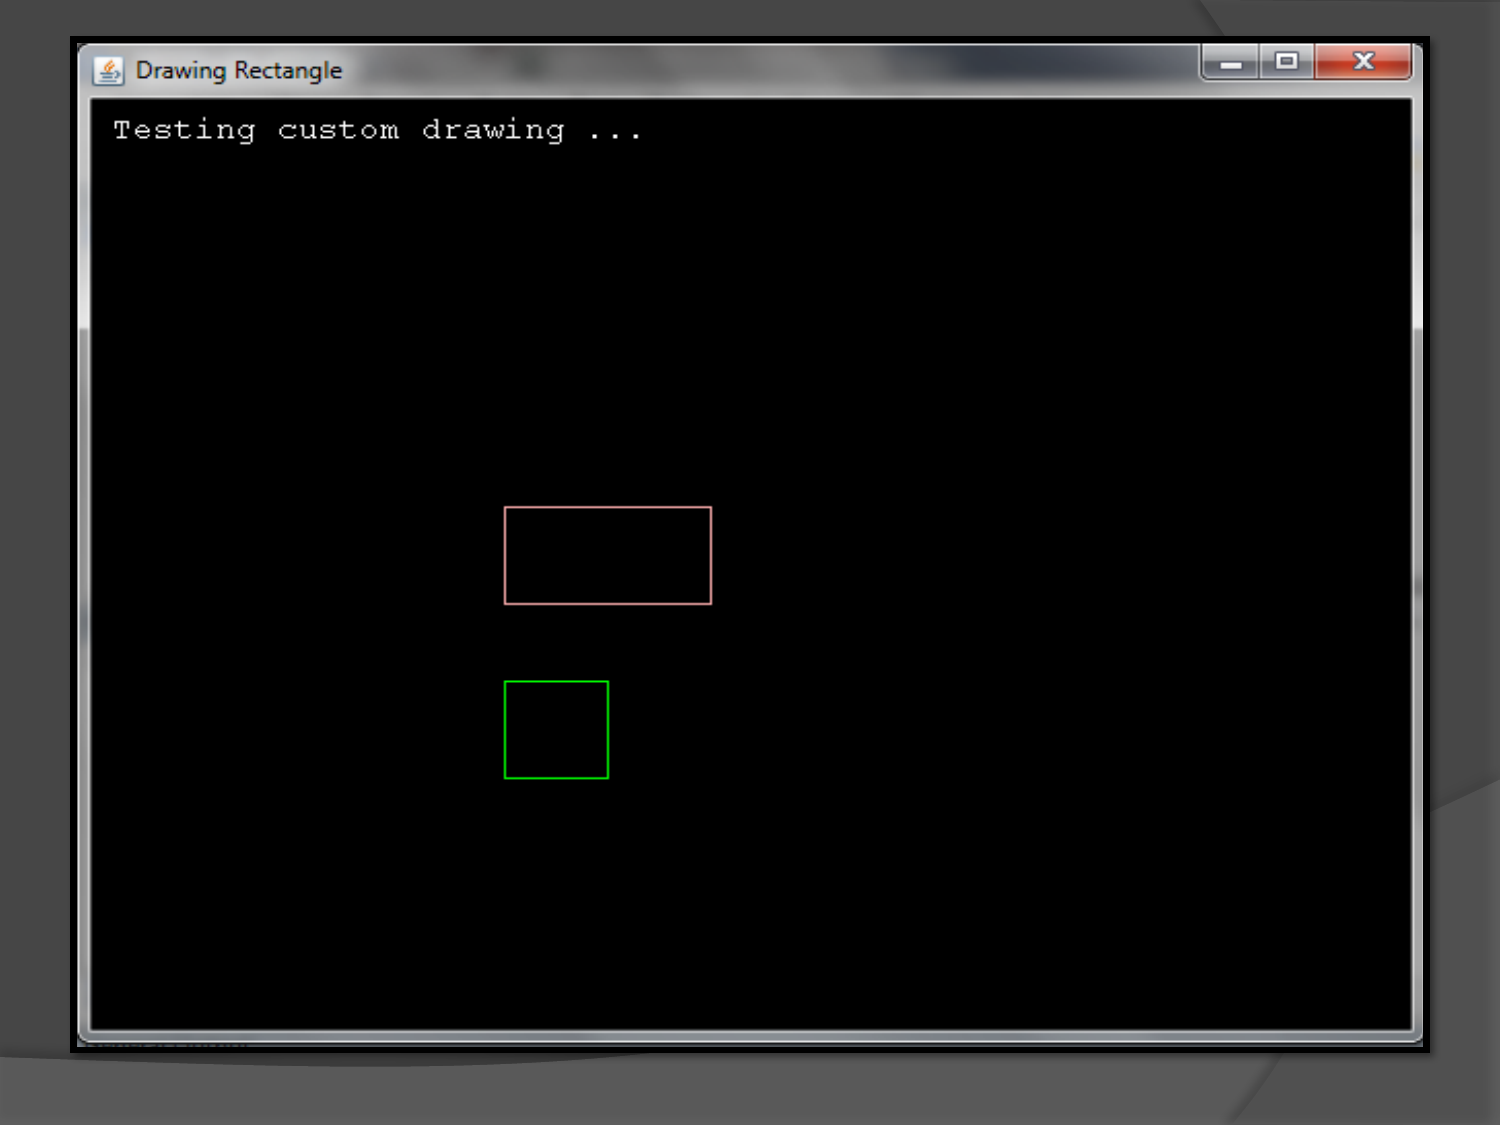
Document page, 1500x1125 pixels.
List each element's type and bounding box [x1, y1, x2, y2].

picture [76, 42, 1424, 1047]
